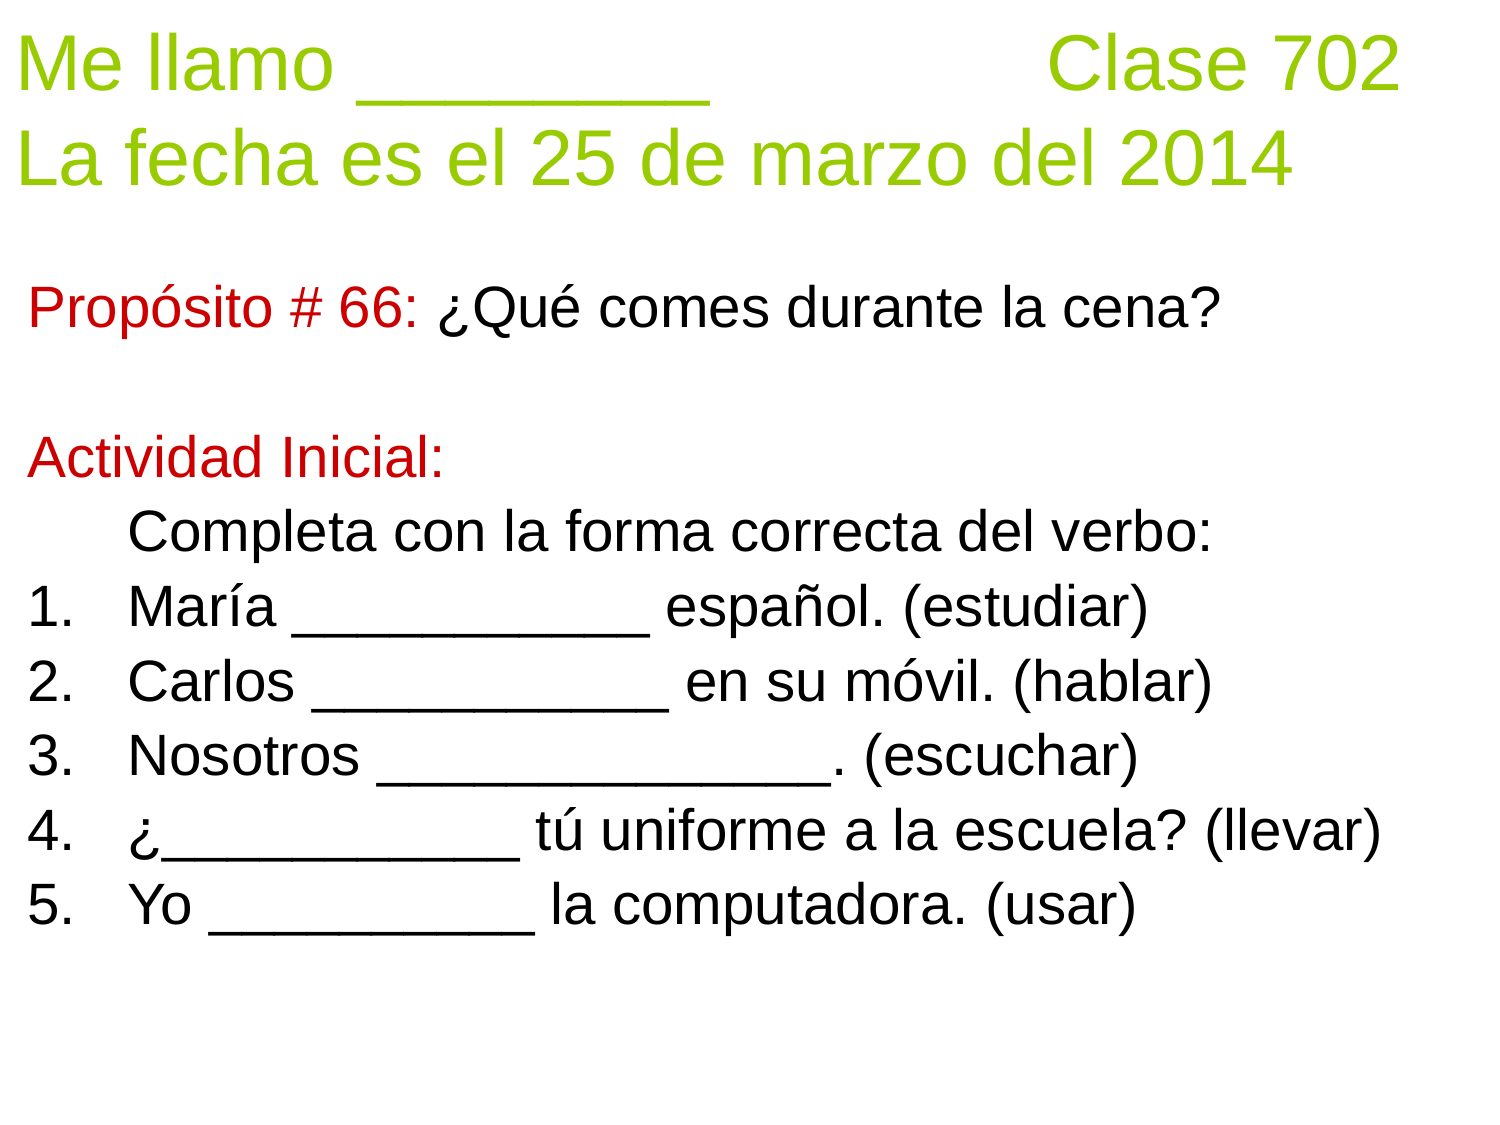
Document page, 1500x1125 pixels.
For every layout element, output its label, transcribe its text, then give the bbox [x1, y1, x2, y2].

list Propósito # 66: ¿Qué comes durante la cena? Actividad Inicial: Completa con la forma correcta del verbo: María ___________ español. (estudiar) Carlos ___________ en su móvil. (hablar) Nosotros ______________. (escuchar) ¿___________ tú uniforme a la escuela? (llevar) Yo __________ la computadora. (usar) [12, 270, 1463, 1013]
title Me llamo ________ Clase 702 La fecha es el 25 de marzo del 2014 [0, 12, 1500, 200]
